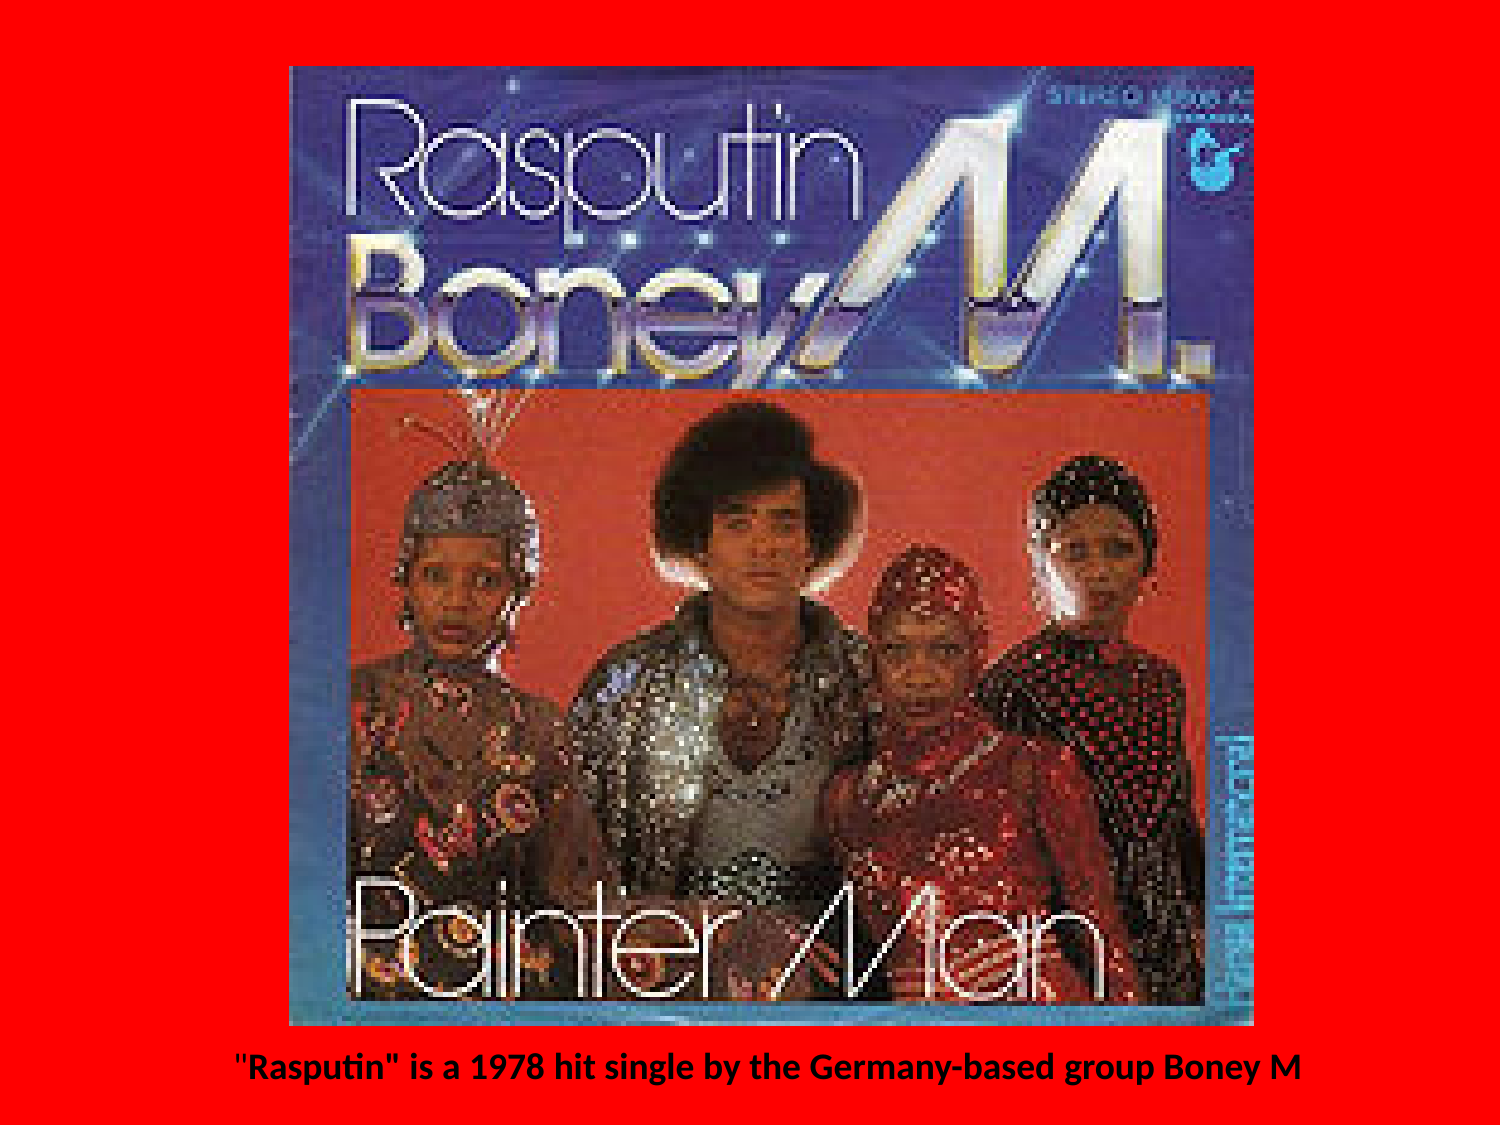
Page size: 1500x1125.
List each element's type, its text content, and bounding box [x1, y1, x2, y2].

picture [289, 66, 1254, 1026]
text_box "Rasputin" is a 1978 hit single by the Germany-based group Boney M [218, 1034, 1362, 1095]
